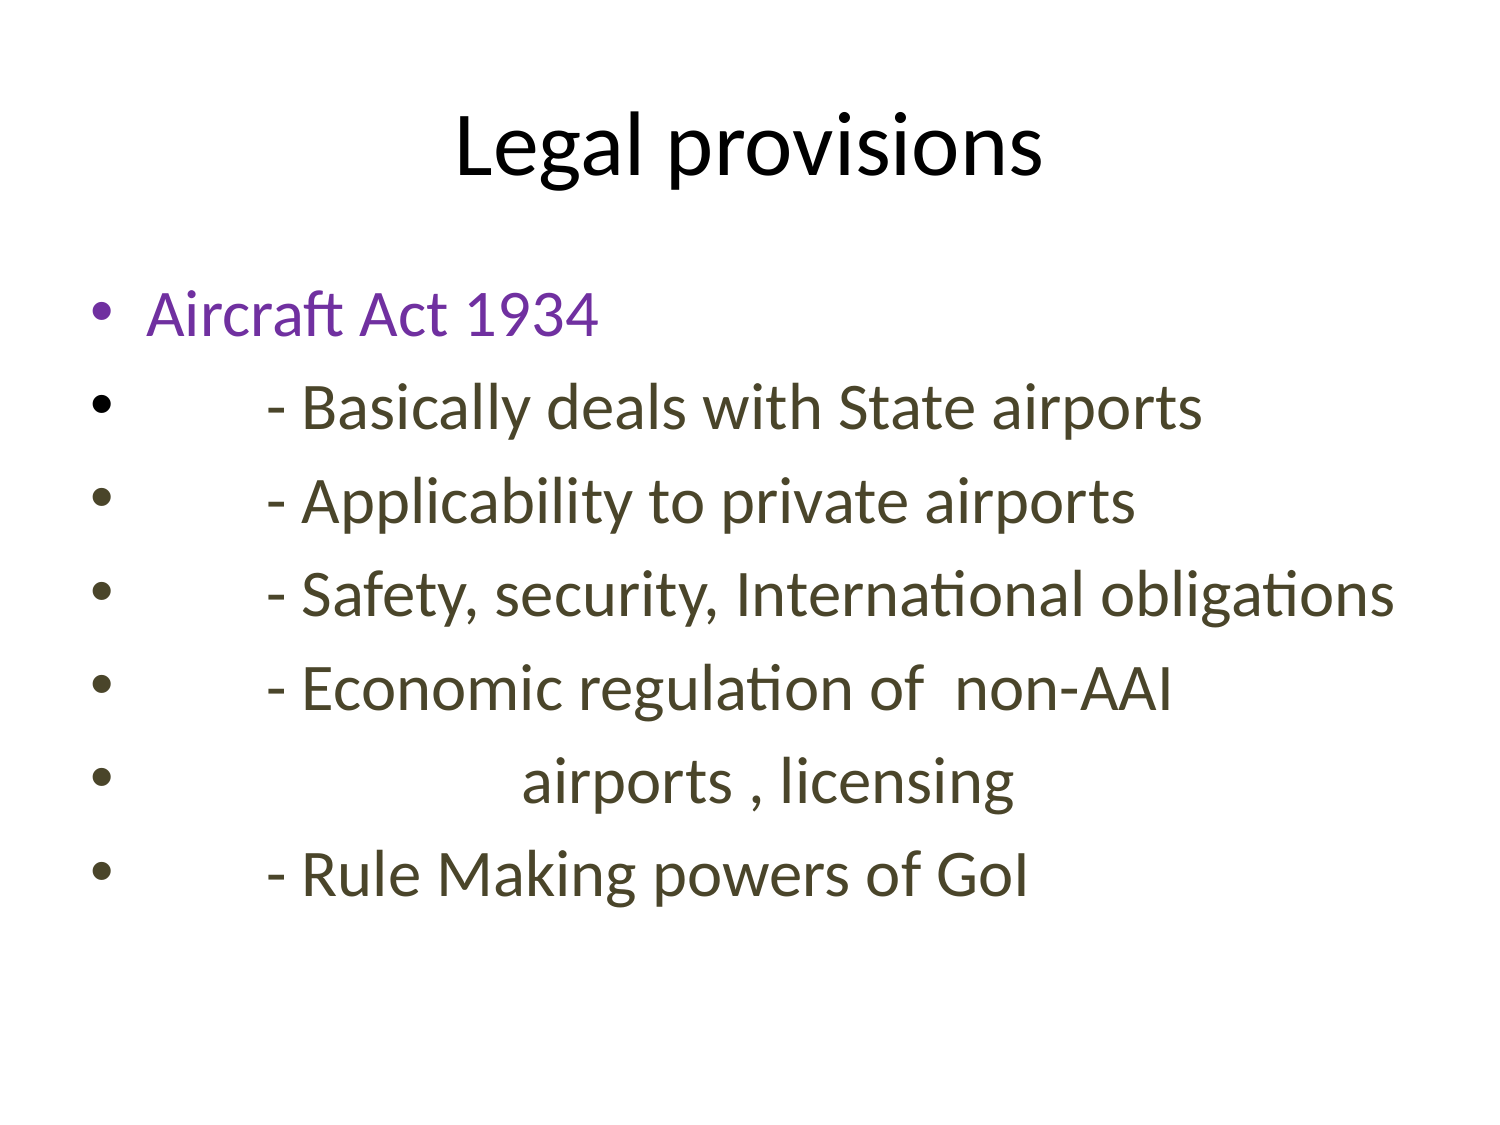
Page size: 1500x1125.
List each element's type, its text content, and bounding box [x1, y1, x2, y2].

title Legal provisions [75, 45, 1425, 233]
list Aircraft Act 1934 - Basically deals with State airports - Applicability to private airports - Safety, security, International obligations - Economic regulation of non-AAI airports , licensing - Rule Making powers of GoI [75, 262, 1425, 1005]
